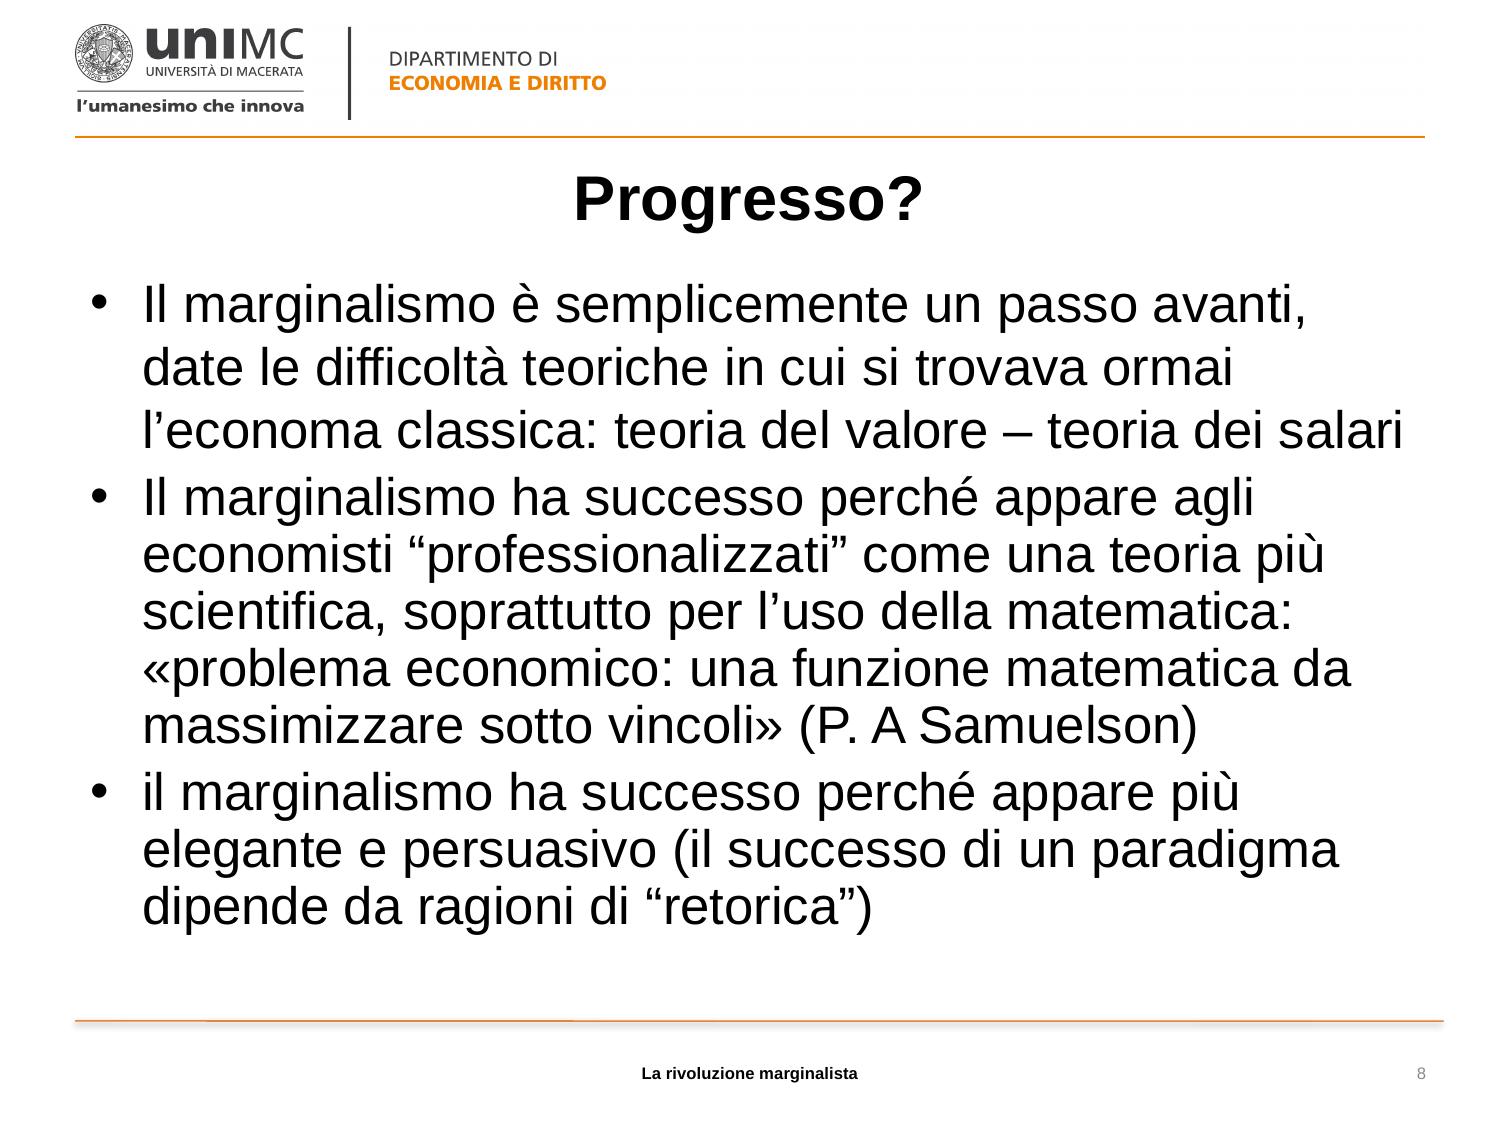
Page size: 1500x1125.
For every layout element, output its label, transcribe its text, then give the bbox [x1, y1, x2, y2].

list Il marginalismo è semplicemente un passo avanti, date le difficoltà teoriche in cui si trovava ormai l’economa classica: teoria del valore – teoria dei salari Il marginalismo ha successo perché appare agli economisti “professionalizzati” come una teoria più scientifica, soprattutto per l’uso della matematica: «problema economico: una funzione matematica da massimizzare sotto vincoli» (P. A Samuelson) il marginalismo ha successo perché appare più elegante e persuasivo (il successo di un paradigma dipende da ragioni di “retorica”) [75, 262, 1425, 1005]
slide_number 8 [1091, 1042, 1442, 1103]
footer La rivoluzione marginalista [512, 1042, 988, 1103]
title Progresso? [75, 149, 1425, 241]
picture [75, 24, 1425, 138]
